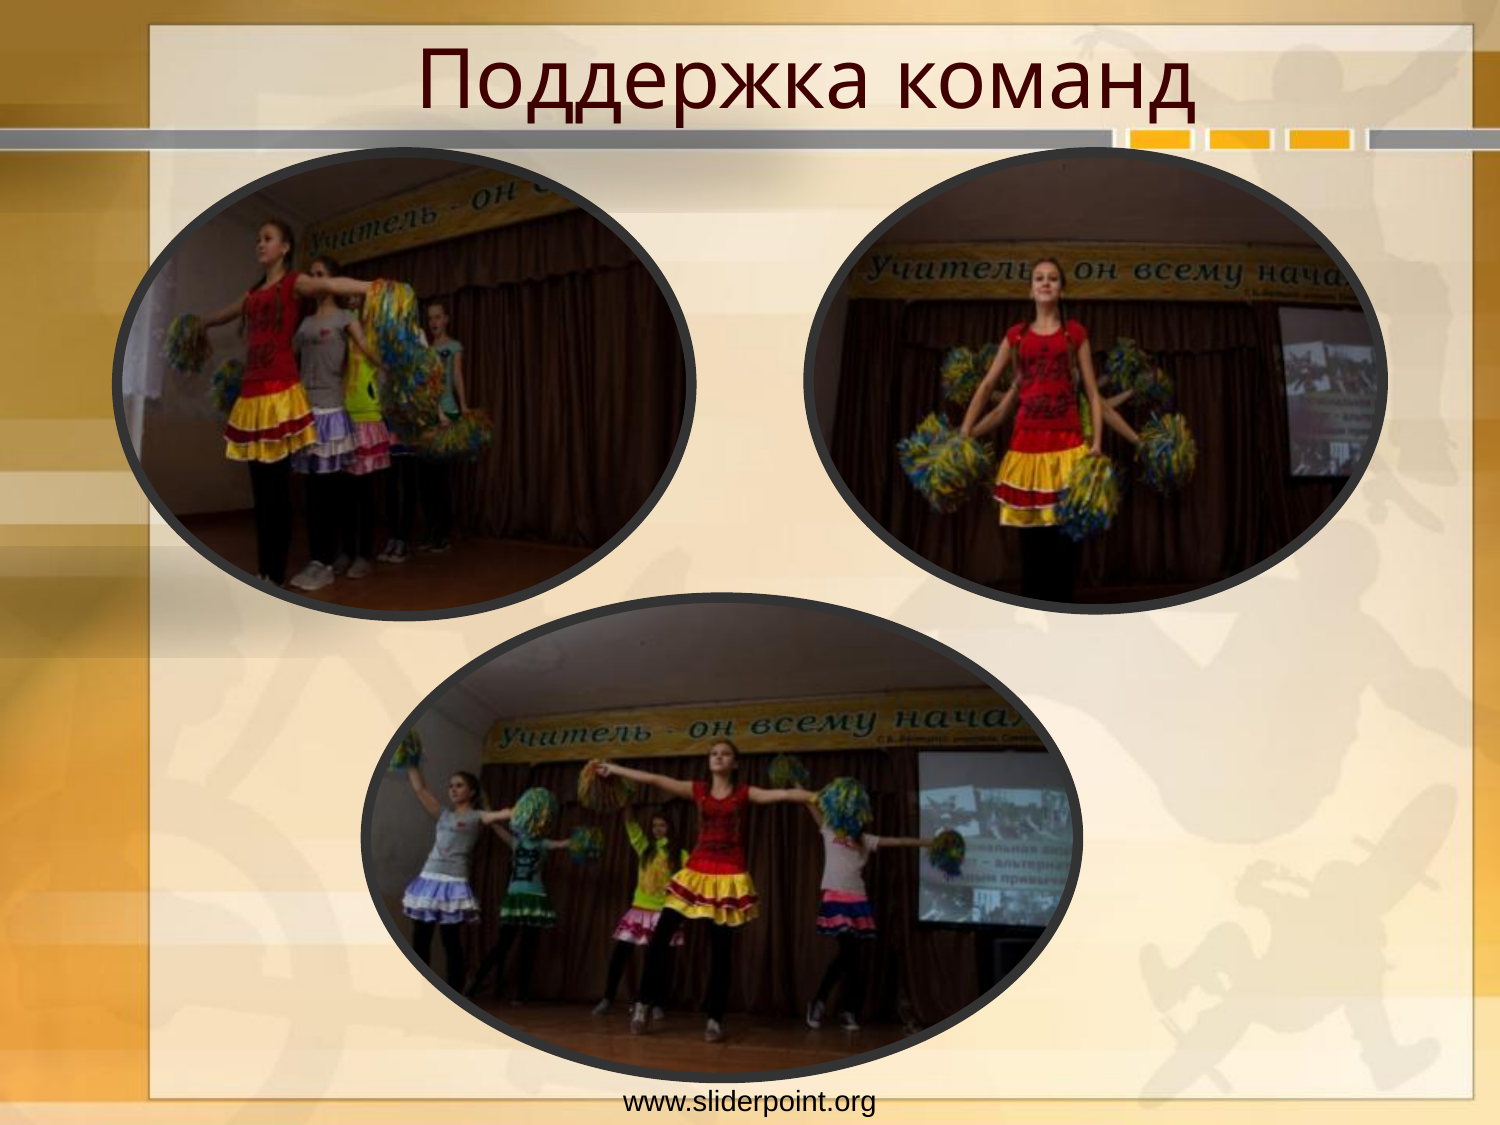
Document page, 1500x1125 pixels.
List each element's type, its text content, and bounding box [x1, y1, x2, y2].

picture [0, 0, 1500, 1125]
title Поддержка команд [149, 0, 1463, 151]
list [365, 597, 1079, 1079]
footer www.sliderpoint.org [512, 1087, 988, 1125]
